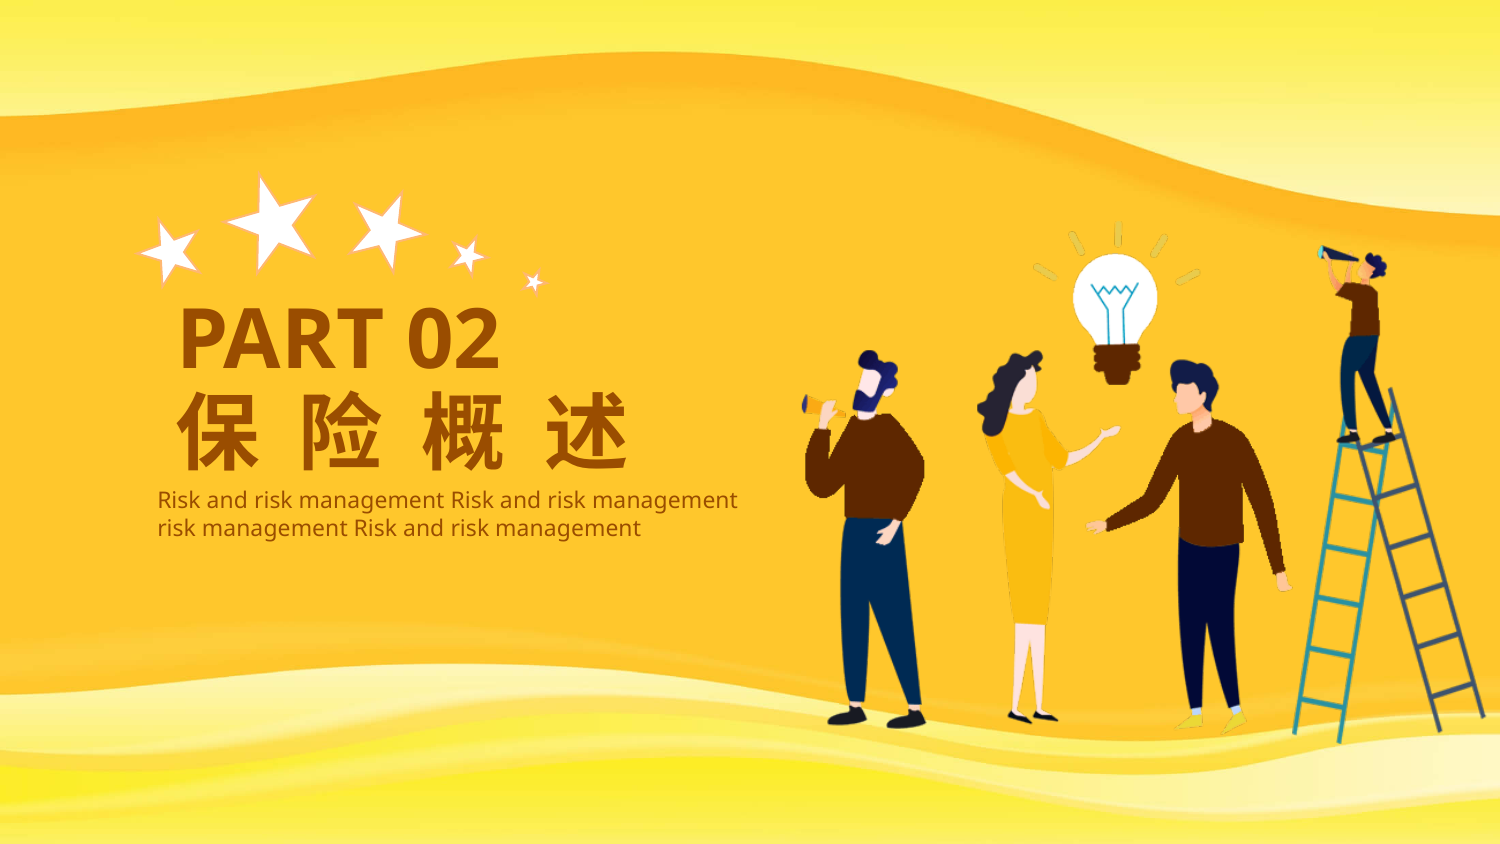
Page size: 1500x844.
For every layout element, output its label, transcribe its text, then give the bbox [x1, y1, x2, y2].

picture [0, 0, 1500, 844]
text_box 保 险 概 述 [160, 371, 645, 478]
text_box Risk and risk management Risk and risk management risk management Risk and risk management [142, 478, 712, 549]
text_box PART 02 [161, 294, 517, 371]
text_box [137, 171, 547, 294]
